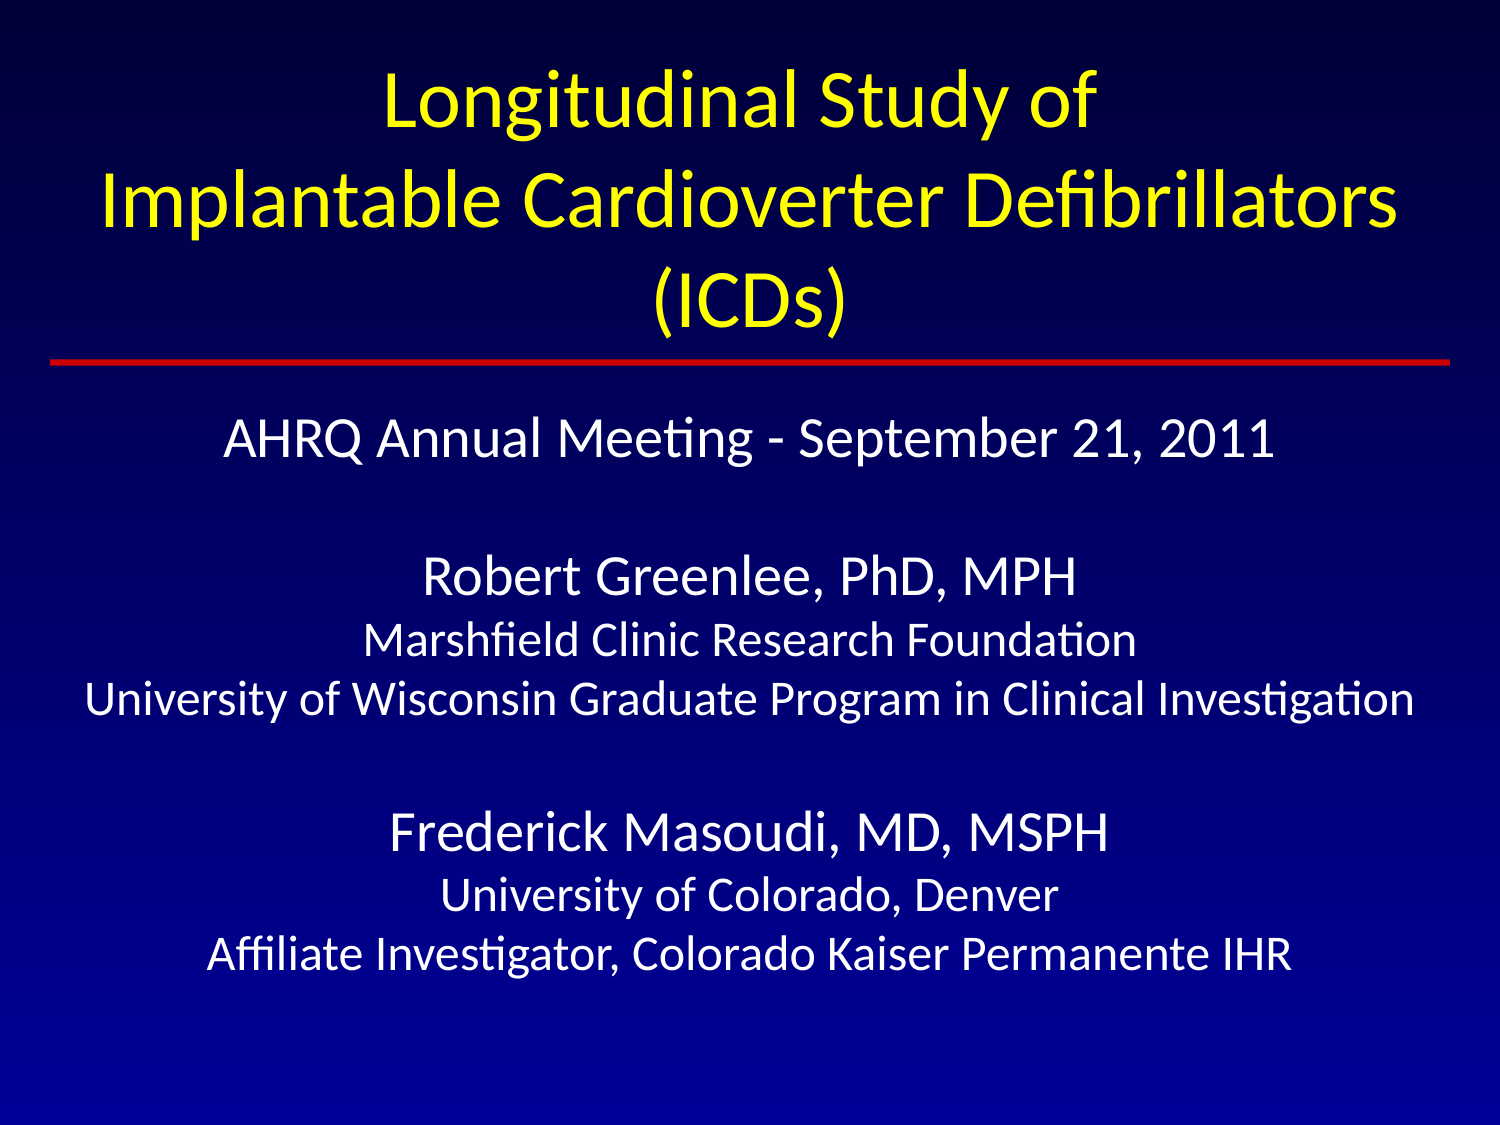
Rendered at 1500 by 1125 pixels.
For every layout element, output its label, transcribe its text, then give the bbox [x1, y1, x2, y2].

subtitle AHRQ Annual Meeting - September 21, 2011 Robert Greenlee, PhD, MPH Marshfield Clinic Research Foundation University of Wisconsin Graduate Program in Clinical Investigation Frederick Masoudi, MD, MSPH University of Colorado, Denver Affiliate Investigator, Colorado Kaiser Permanente IHR [37, 399, 1463, 800]
title Longitudinal Study of Implantable Cardioverter Defibrillators (ICDs) [0, 50, 1500, 338]
